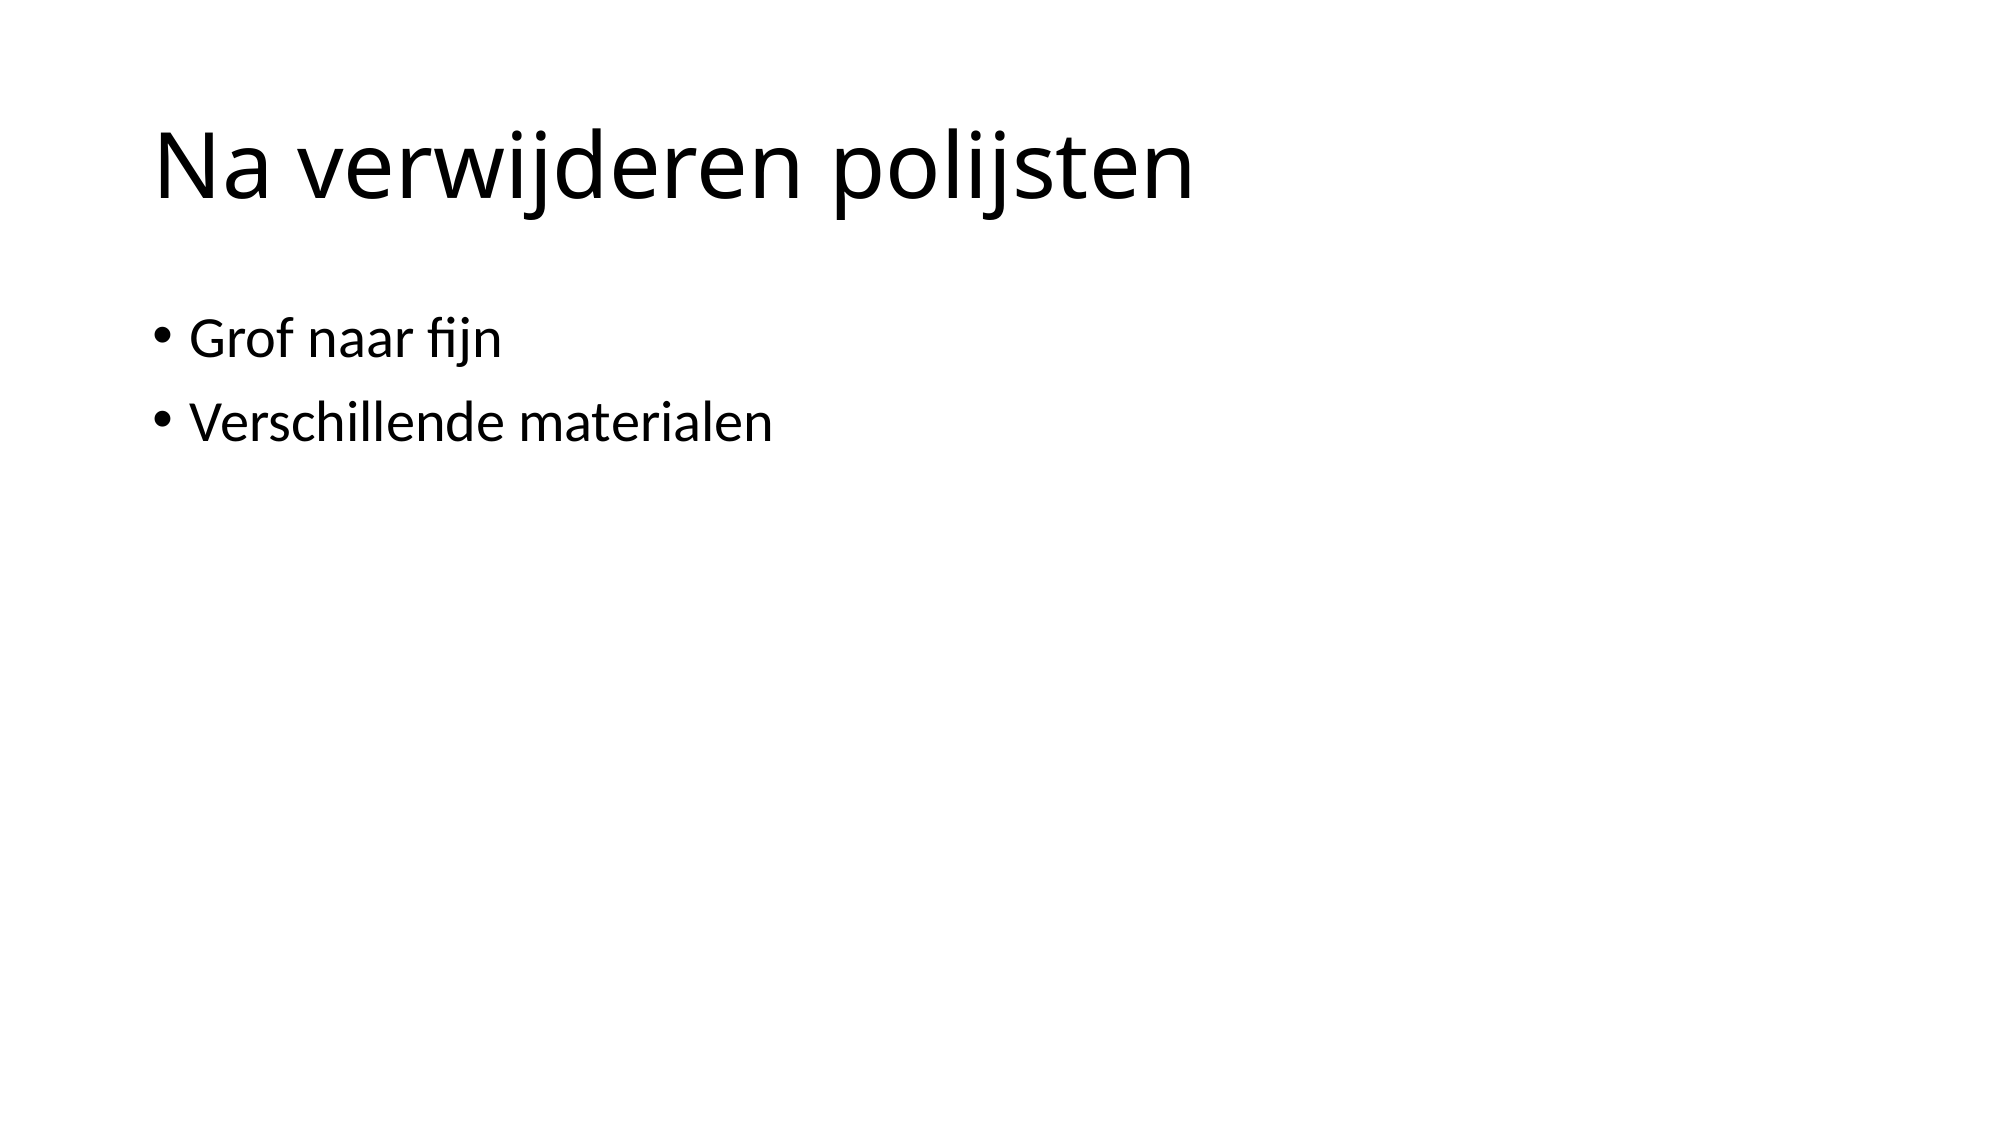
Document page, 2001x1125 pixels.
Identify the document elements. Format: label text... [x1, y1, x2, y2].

list Grof naar fijn Verschillende materialen [137, 299, 1863, 1014]
title Na verwijderen polijsten [137, 59, 1863, 278]
